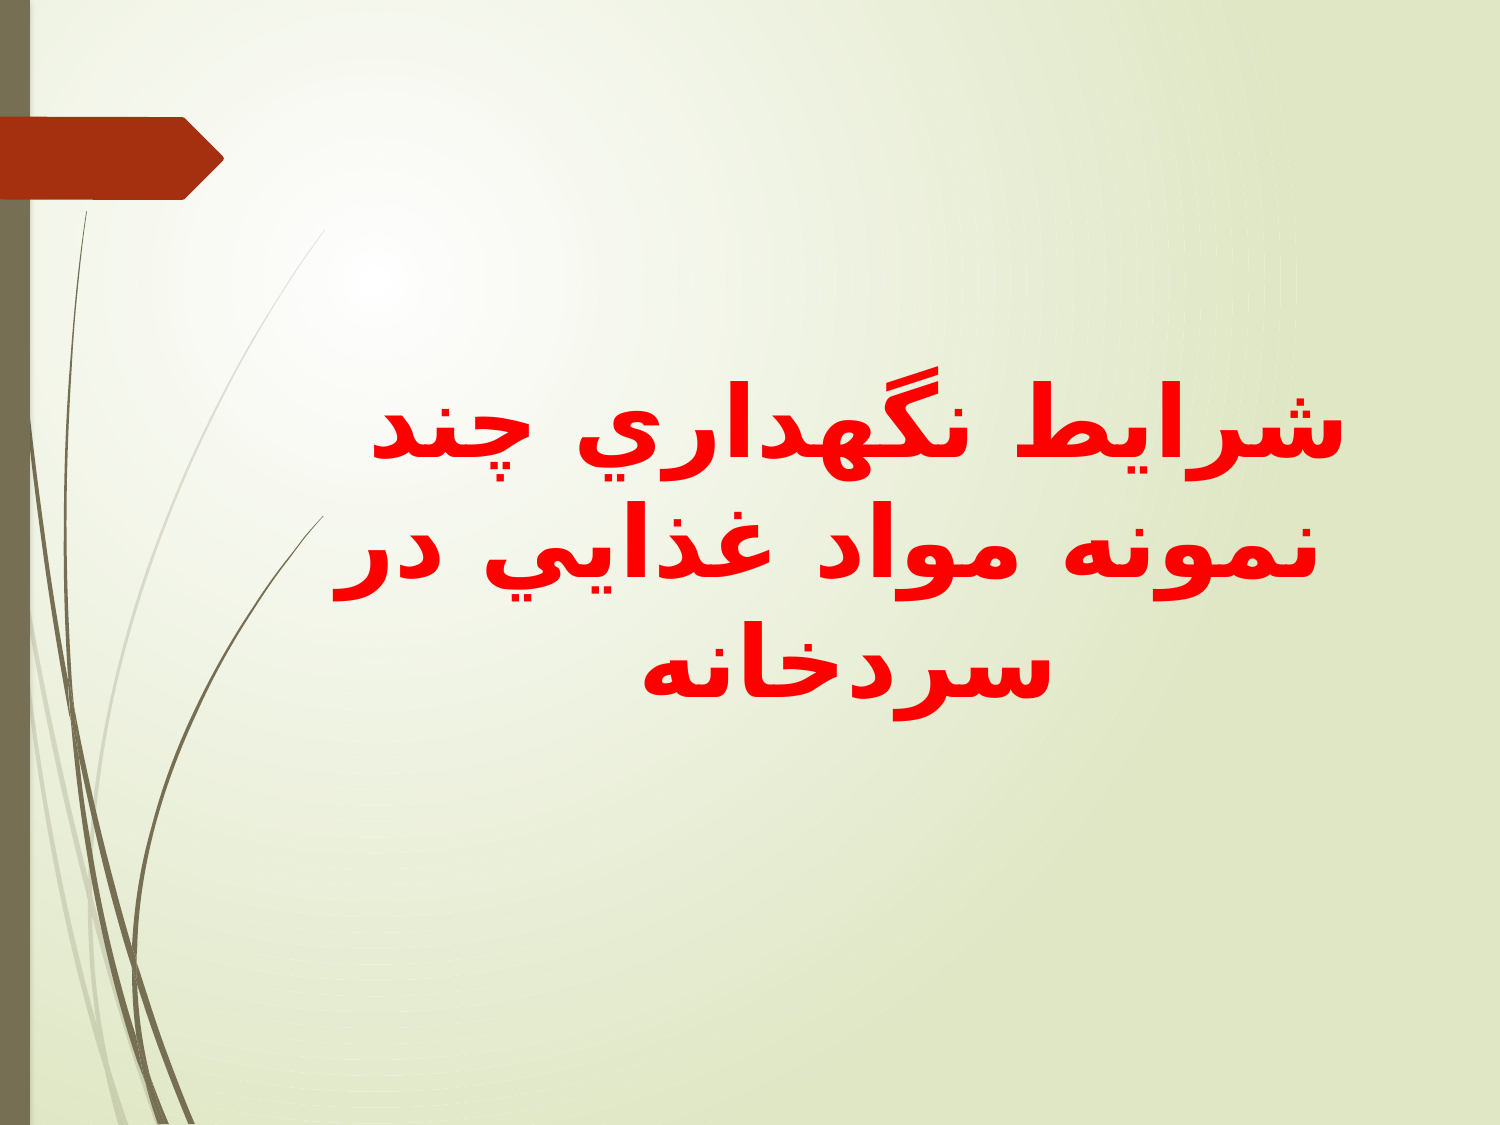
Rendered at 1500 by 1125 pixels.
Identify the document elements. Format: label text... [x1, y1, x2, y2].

list شرايط نگهداري چند نمونه مواد غذايي در سردخانه [318, 350, 1400, 970]
